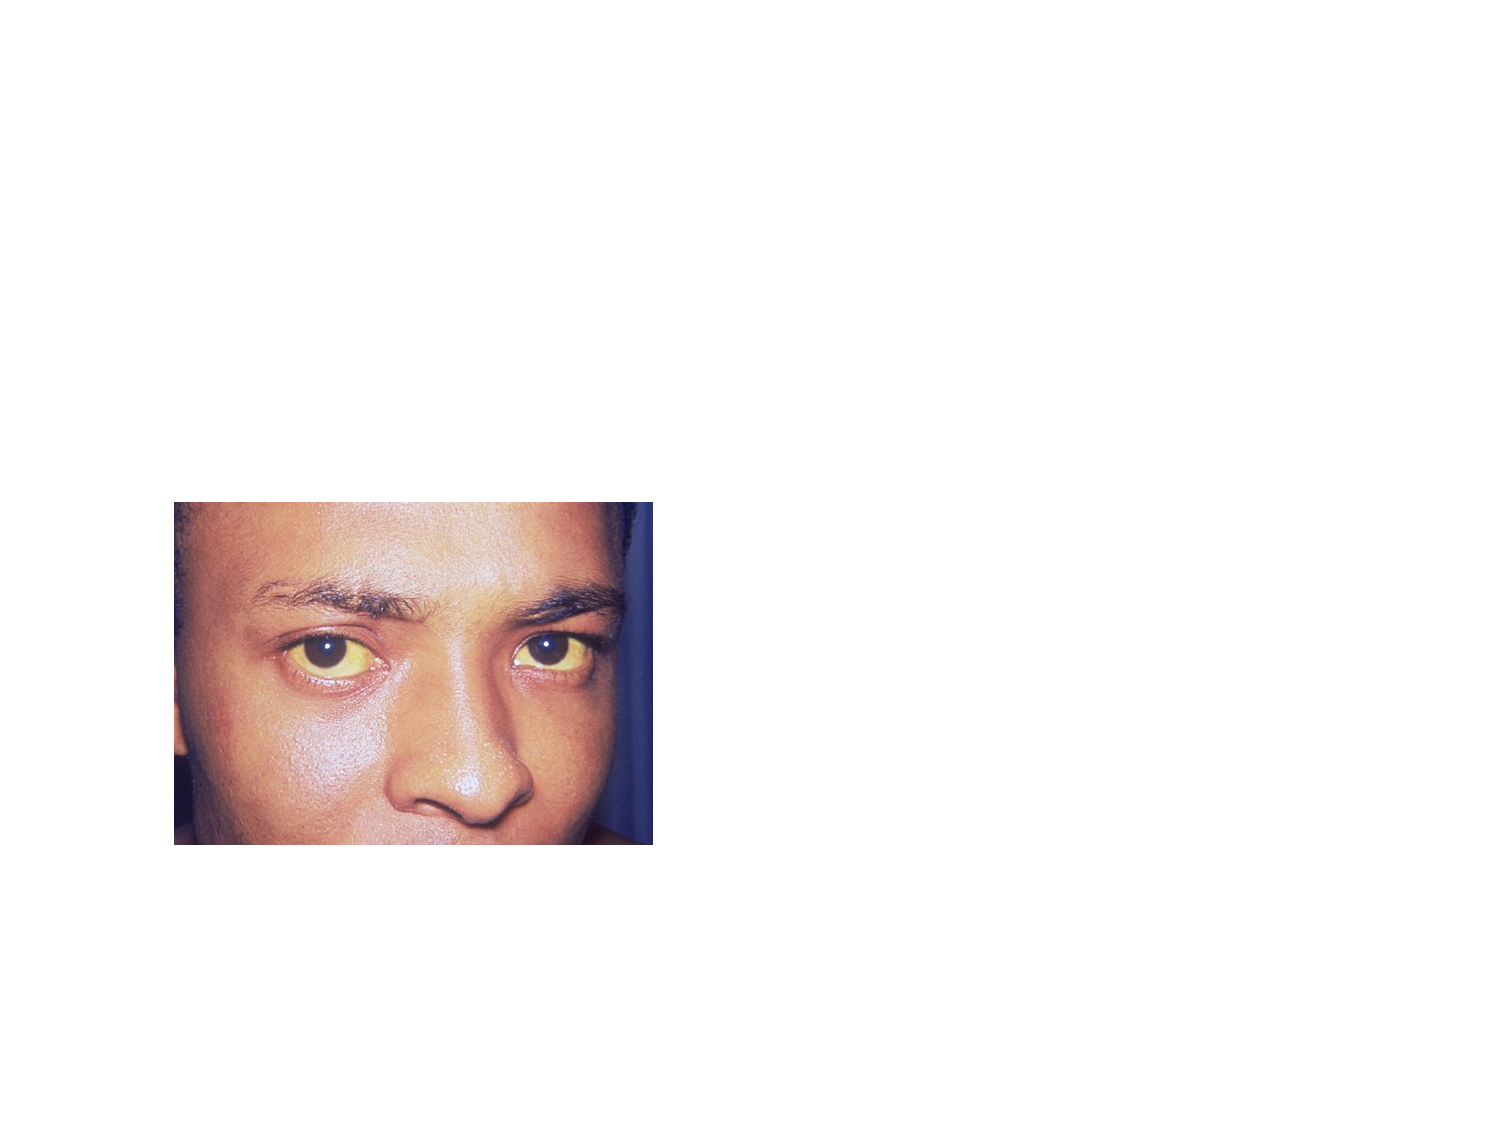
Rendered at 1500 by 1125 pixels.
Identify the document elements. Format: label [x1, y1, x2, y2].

picture [174, 502, 653, 845]
